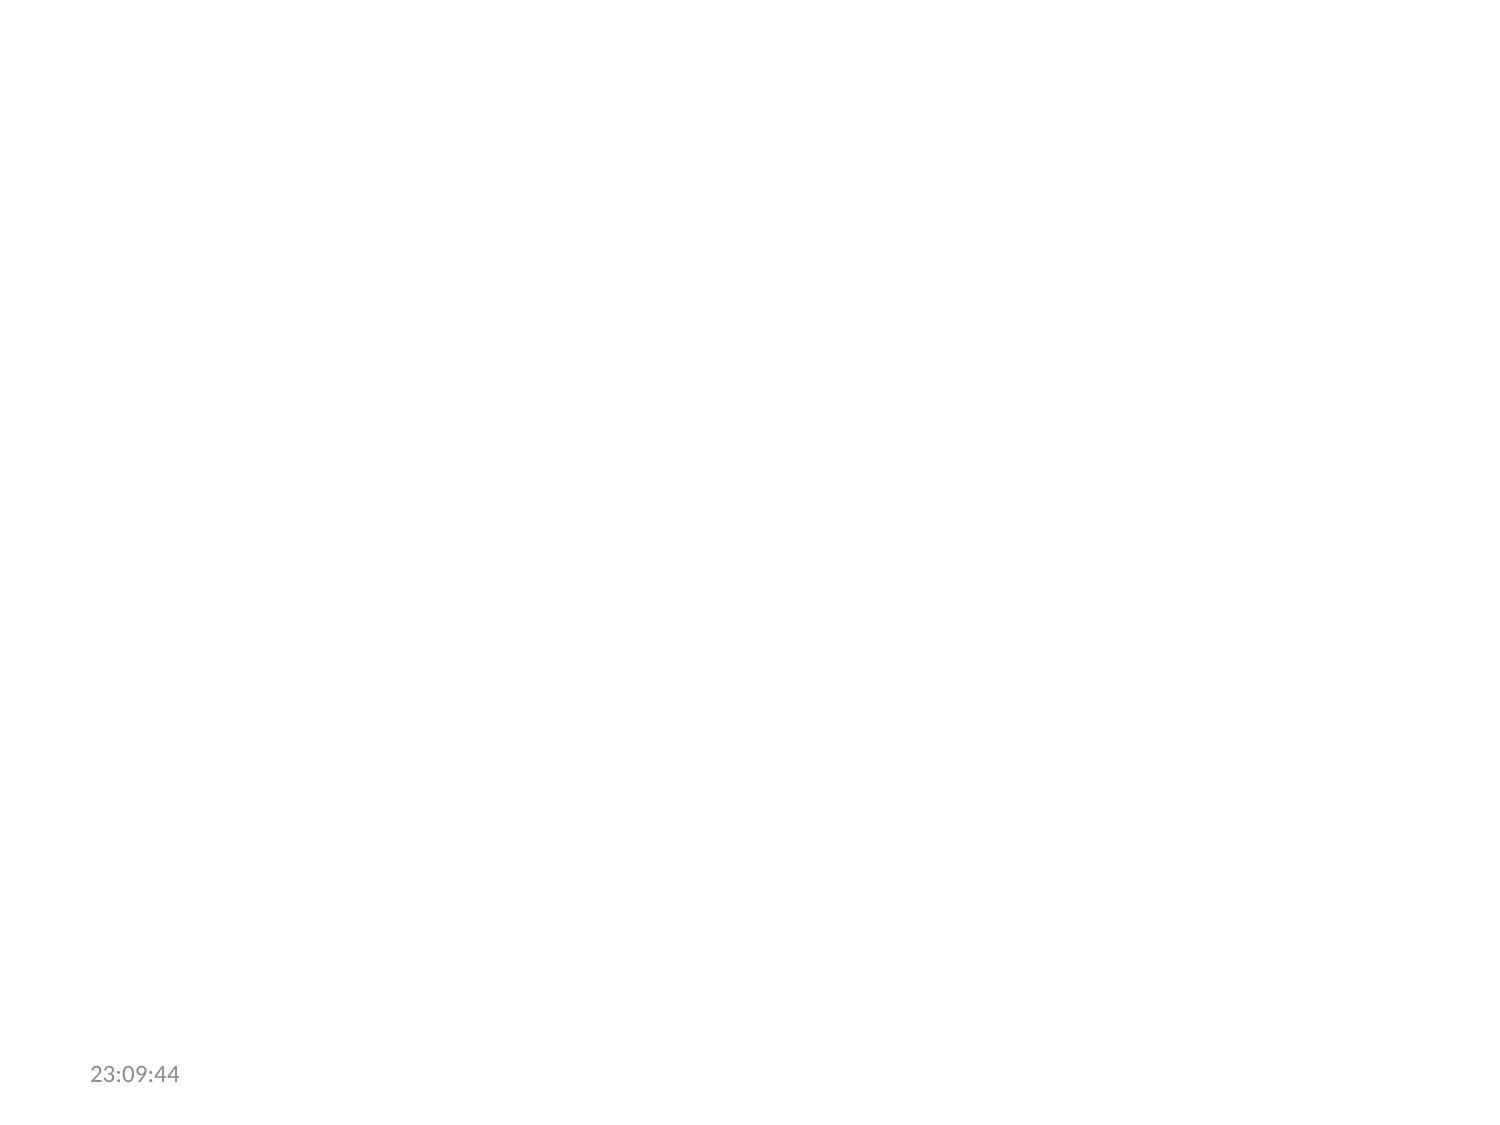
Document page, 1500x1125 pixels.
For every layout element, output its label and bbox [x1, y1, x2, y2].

slide_number [75, 1042, 425, 1103]
